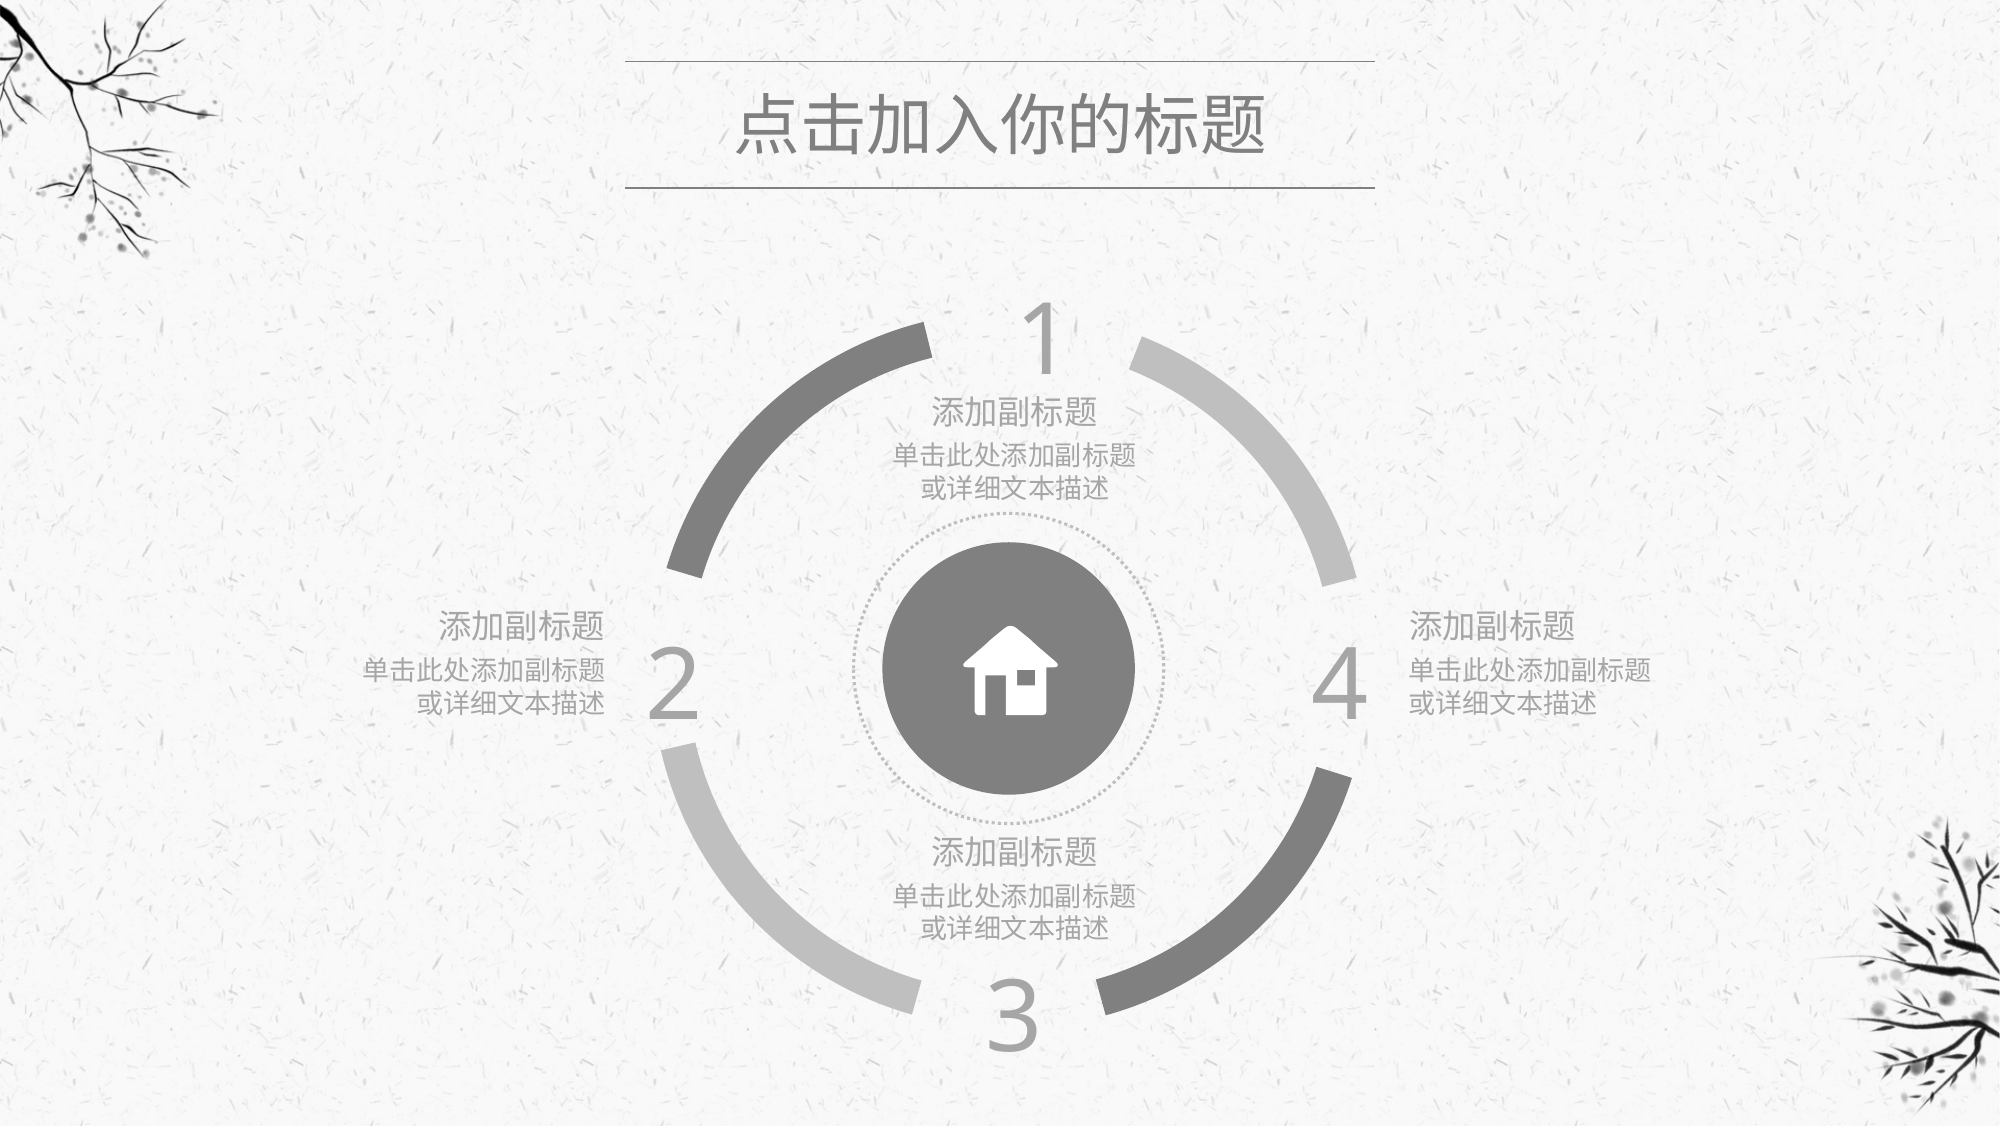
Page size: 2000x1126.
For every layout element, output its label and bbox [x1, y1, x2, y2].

text_box [625, 61, 1376, 189]
picture [0, 0, 2000, 1126]
text_box [349, 273, 1665, 1073]
